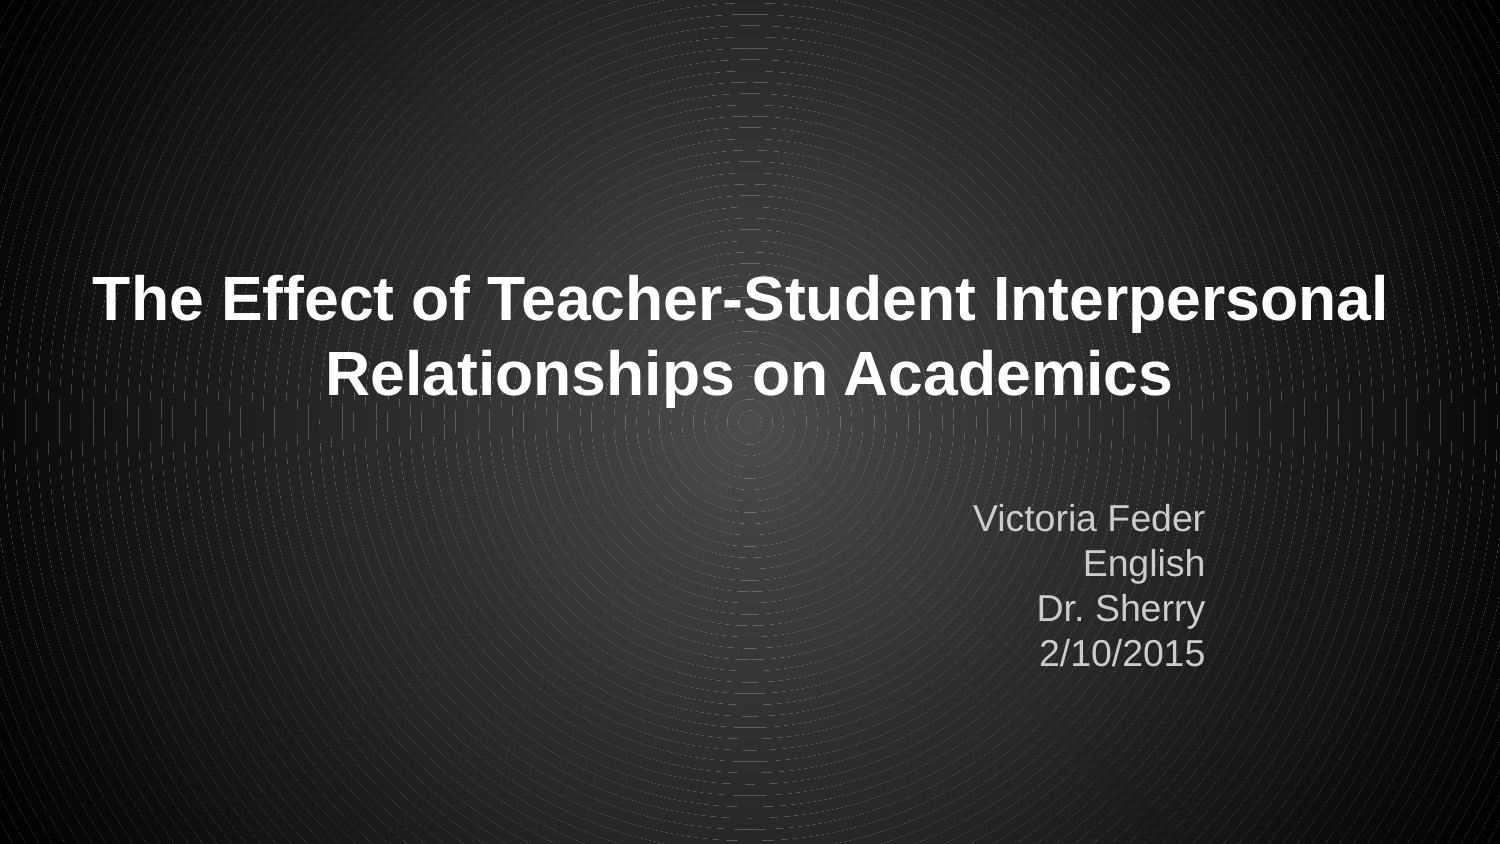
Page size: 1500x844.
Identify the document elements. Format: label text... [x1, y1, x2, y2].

title The Effect of Teacher-Student Interpersonal Relationships on Academics [0, 232, 1500, 423]
subtitle Victoria Feder English Dr. Sherry 2/10/2015 [0, 478, 1221, 608]
